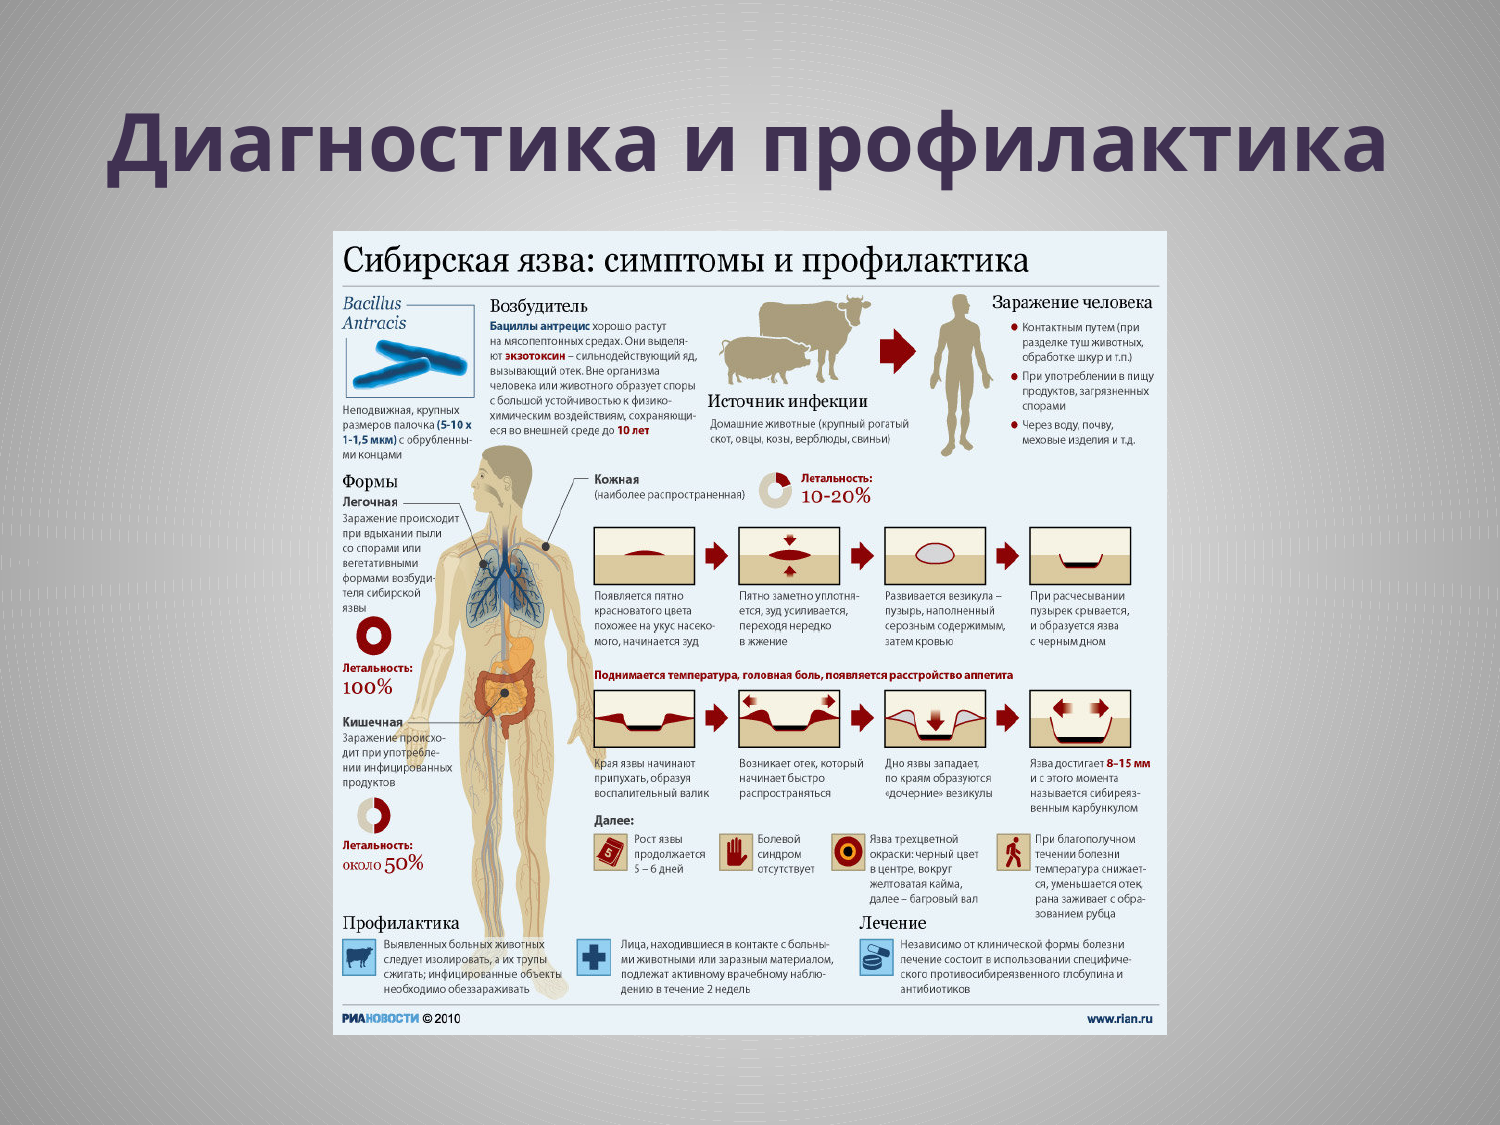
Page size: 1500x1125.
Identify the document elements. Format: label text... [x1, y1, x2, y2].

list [333, 231, 1167, 1036]
title Диагностика и профилактика [75, 45, 1425, 233]
